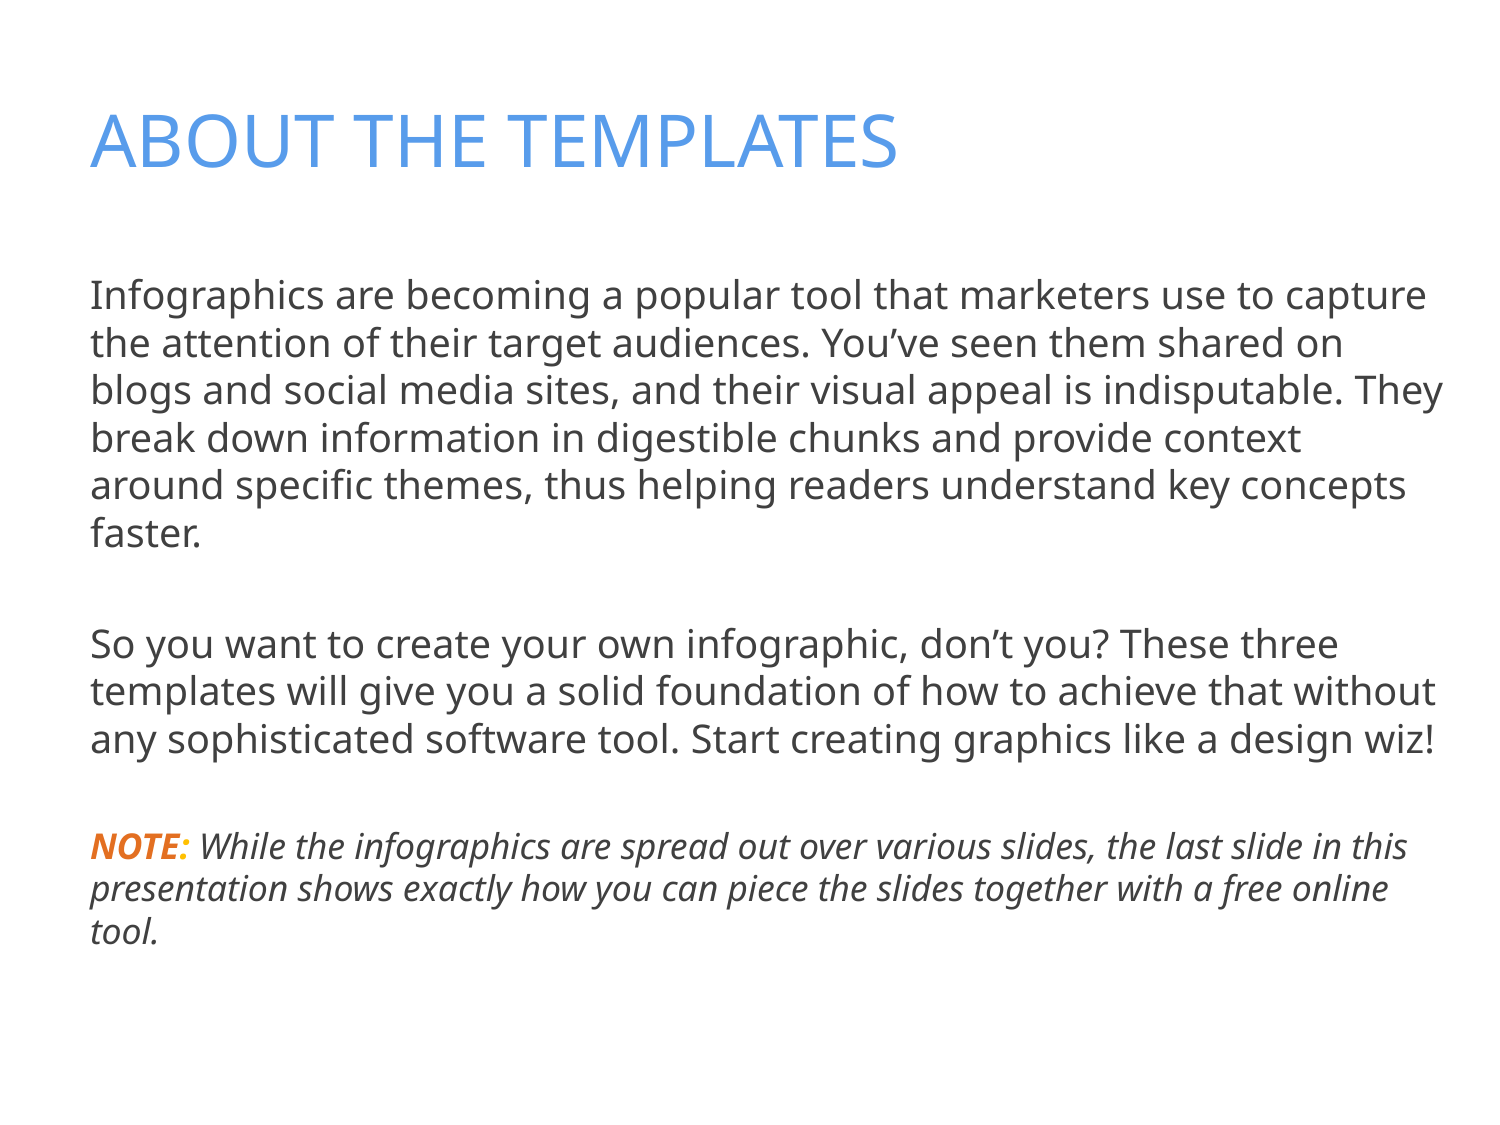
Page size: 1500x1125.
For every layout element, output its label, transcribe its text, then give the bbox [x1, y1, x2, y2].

list Infographics are becoming a popular tool that marketers use to capture the attention of their target audiences. You’ve seen them shared on blogs and social media sites, and their visual appeal is indisputable. They break down information in digestible chunks and provide context around specific themes, thus helping readers understand key concepts faster. So you want to create your own infographic, don’t you? These three templates will give you a solid foundation of how to achieve that without any sophisticated software tool. Start creating graphics like a design wiz! NOTE: While the infographics are spread out over various slides, the last slide in this presentation shows exactly how you can piece the slides together with a free online tool. [75, 262, 1463, 1005]
title ABOUT THE TEMPLATES [75, 45, 1425, 233]
